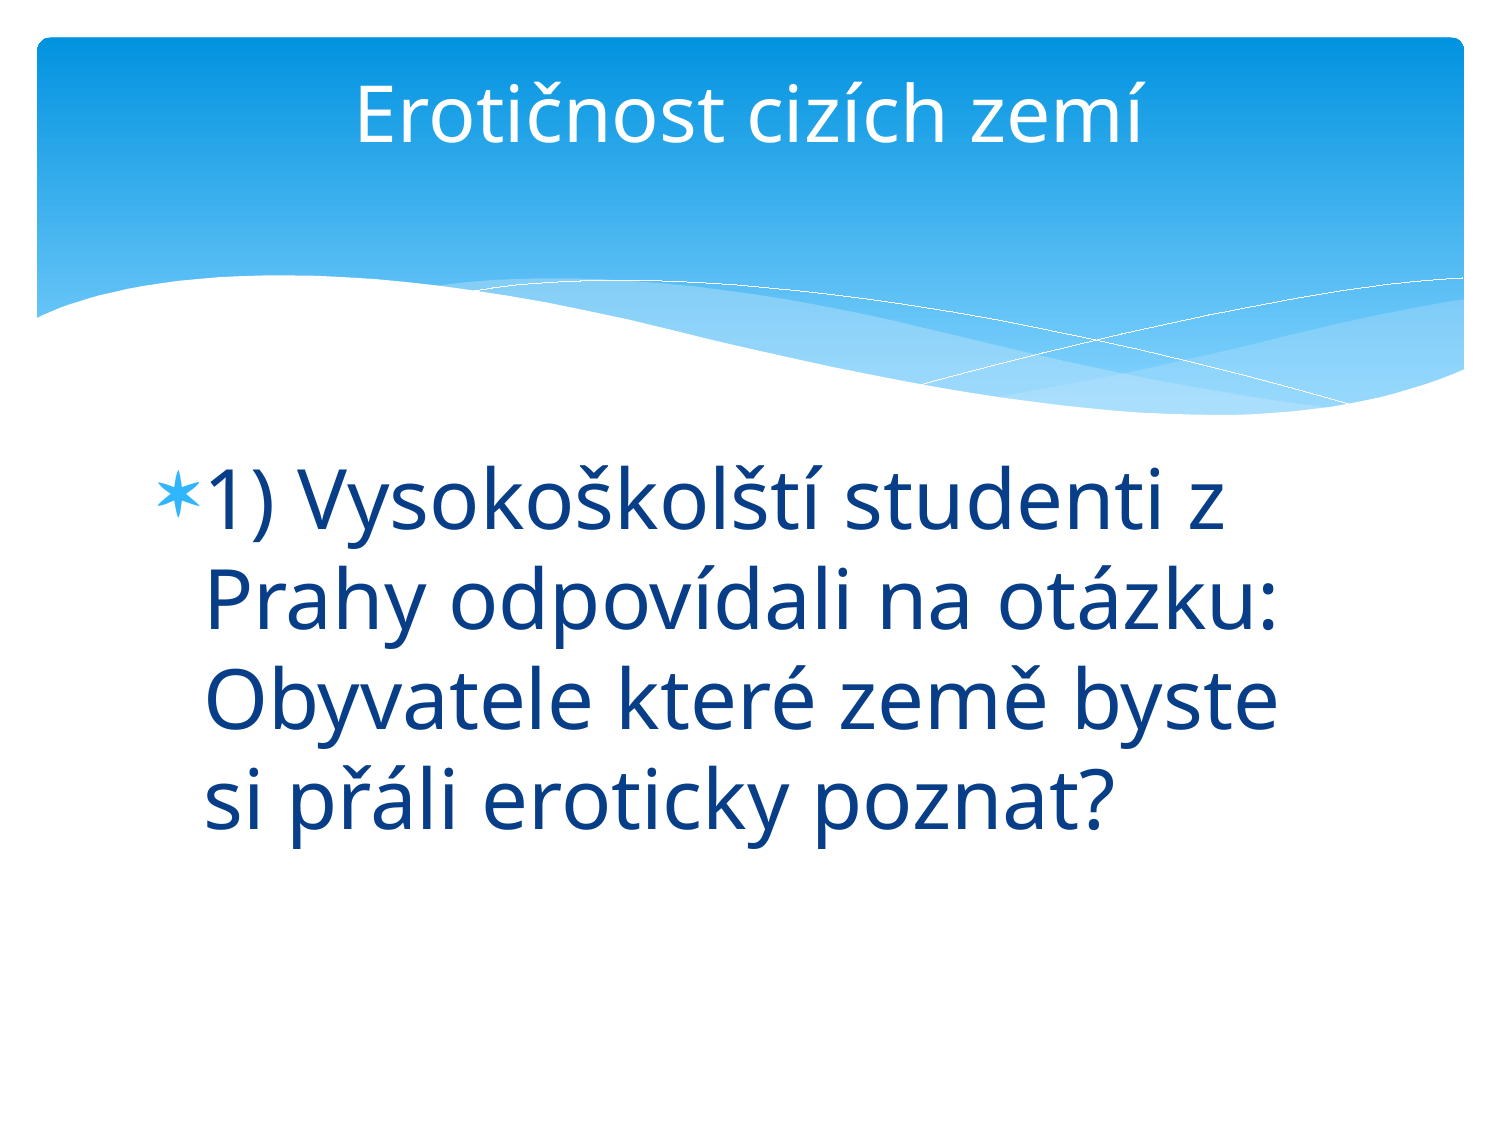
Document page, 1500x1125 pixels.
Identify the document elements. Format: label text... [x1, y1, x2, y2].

list 1) Vysokoškolští studenti z Prahy odpovídali na otázku: Obyvatele které země byste si přáli eroticky poznat? [143, 438, 1359, 1005]
title Erotičnost cizích zemí [75, 55, 1425, 261]
